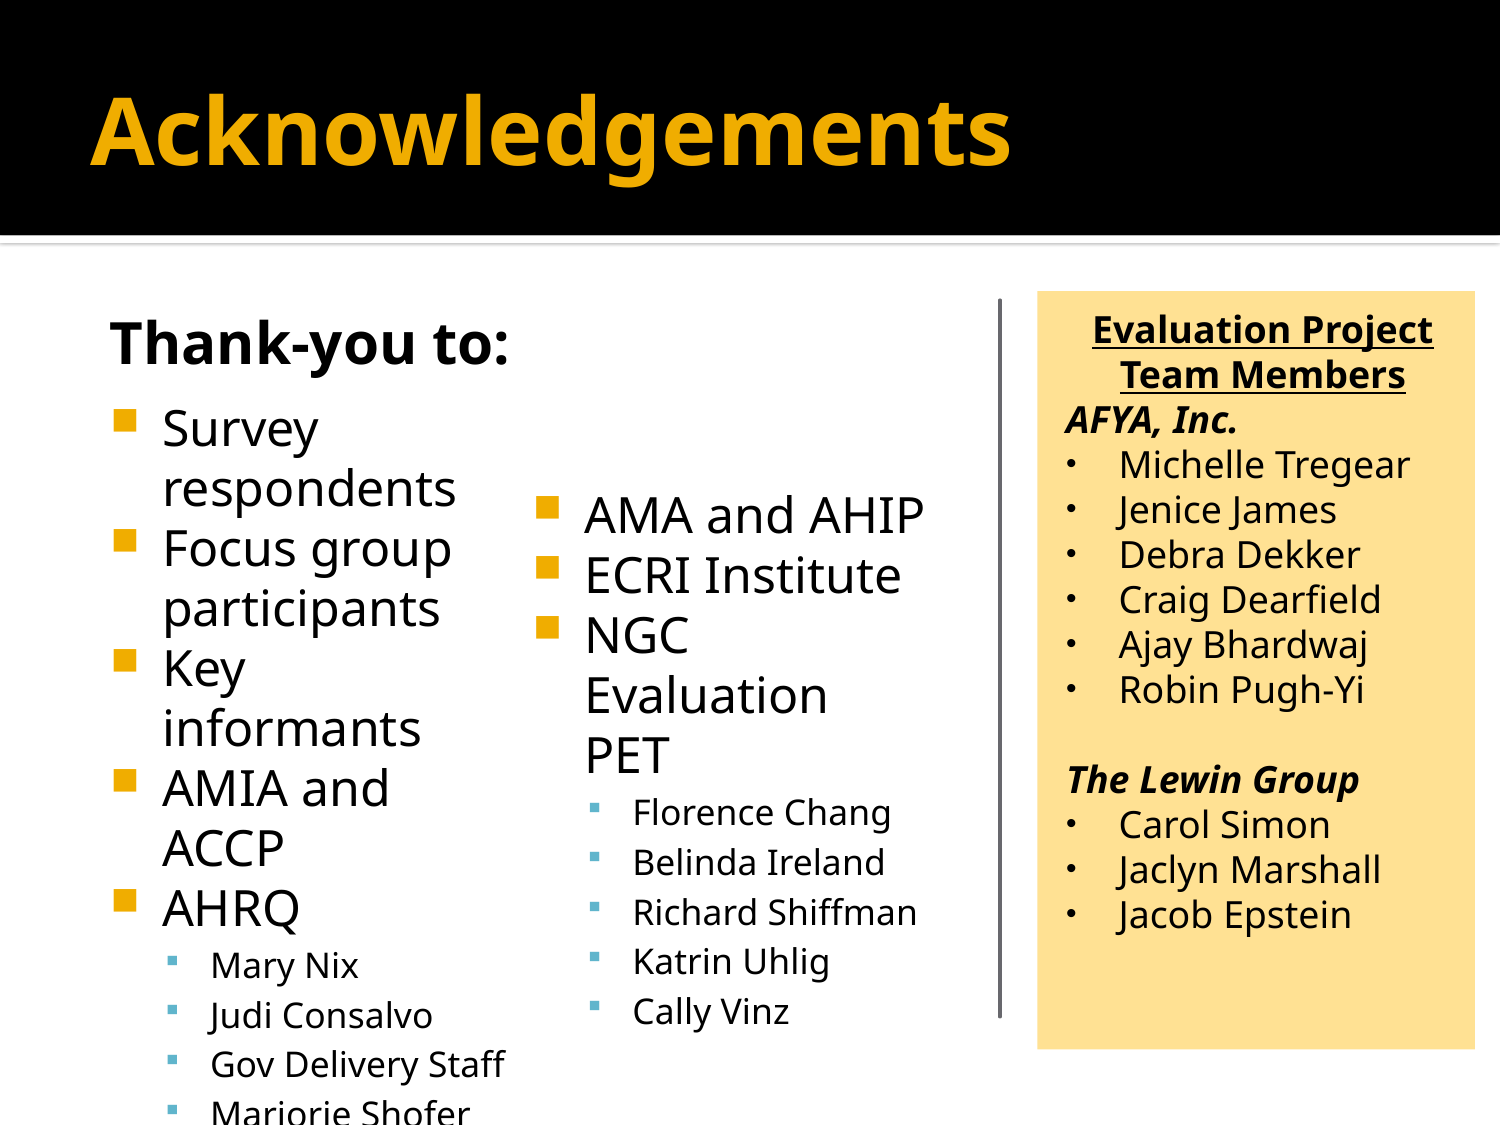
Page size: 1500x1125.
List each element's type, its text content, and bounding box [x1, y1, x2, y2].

list Evaluation Project Team Members AFYA, Inc. Michelle Tregear Jenice James Debra Dekker Craig Dearfield Ajay Bhardwaj Robin Pugh-Yi The Lewin Group Carol Simon Jaclyn Marshall Jacob Epstein [1037, 291, 1475, 1050]
title Acknowledgements [75, 24, 1425, 231]
list Thank-you to: Survey respondents Focus group participants Key informants AMIA and ACCP AHRQ Mary Nix Judi Consalvo Gov Delivery Staff Marjorie Shofer HIT Portfolio AMA and AHIP ECRI Institute NGC Evaluation PET Florence Chang Belinda Ireland Richard Shiffman Katrin Uhlig Cally Vinz [75, 291, 950, 1125]
